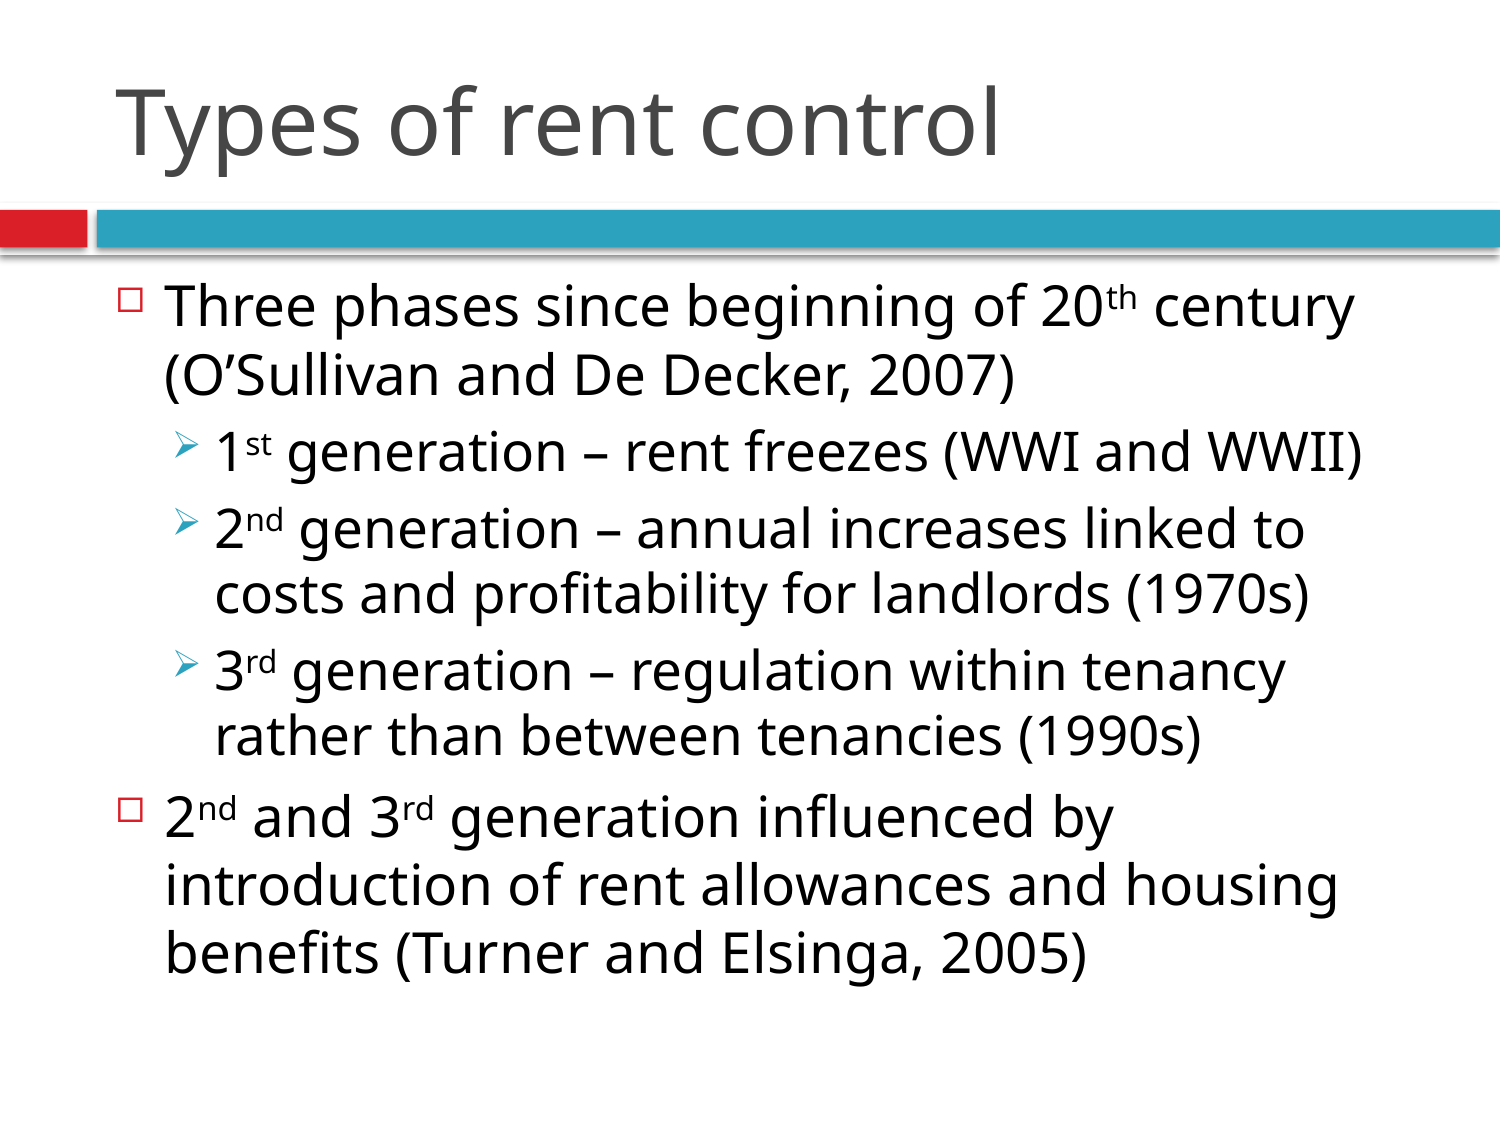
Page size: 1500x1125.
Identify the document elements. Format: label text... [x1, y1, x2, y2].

list Three phases since beginning of 20th century (O’Sullivan and De Decker, 2007) 1st generation – rent freezes (WWI and WWII) 2nd generation – annual increases linked to costs and profitability for landlords (1970s) 3rd generation – regulation within tenancy rather than between tenancies (1990s) 2nd and 3rd generation influenced by introduction of rent allowances and housing benefits (Turner and Elsinga, 2005) [100, 262, 1439, 1001]
title Types of rent control [100, 37, 1439, 201]
